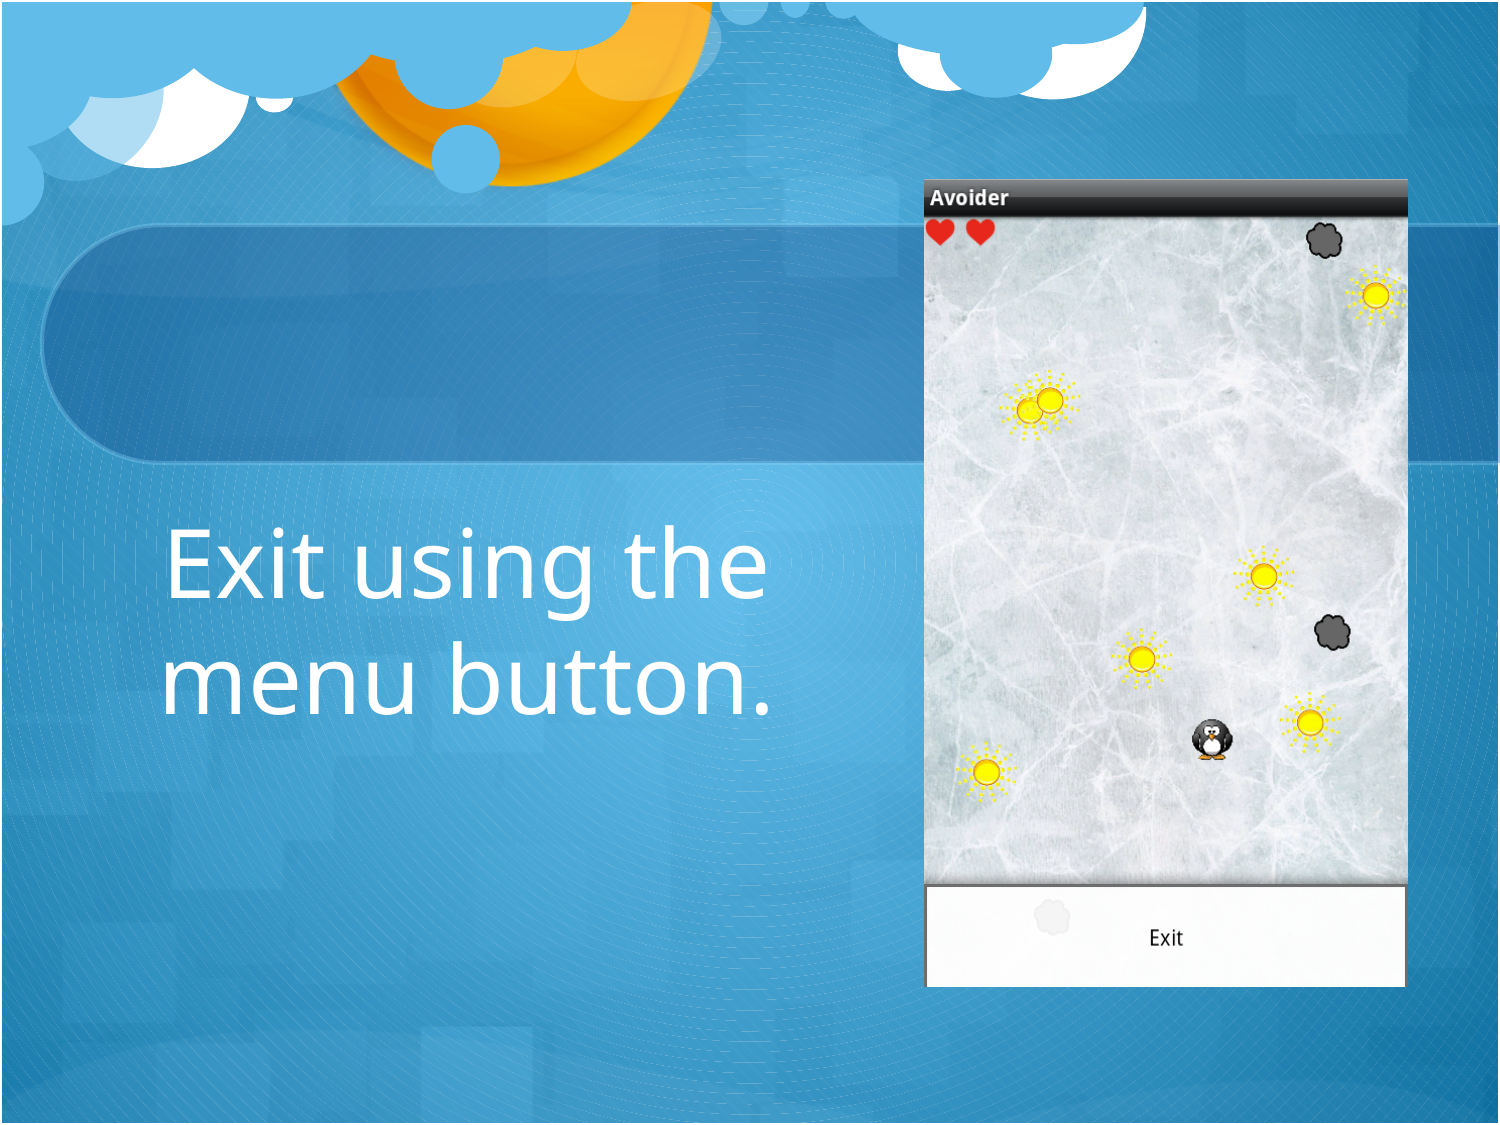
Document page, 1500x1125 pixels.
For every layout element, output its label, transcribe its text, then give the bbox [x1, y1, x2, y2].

title Exit using the menu button. [92, 463, 842, 772]
picture [2, 2, 1498, 1123]
